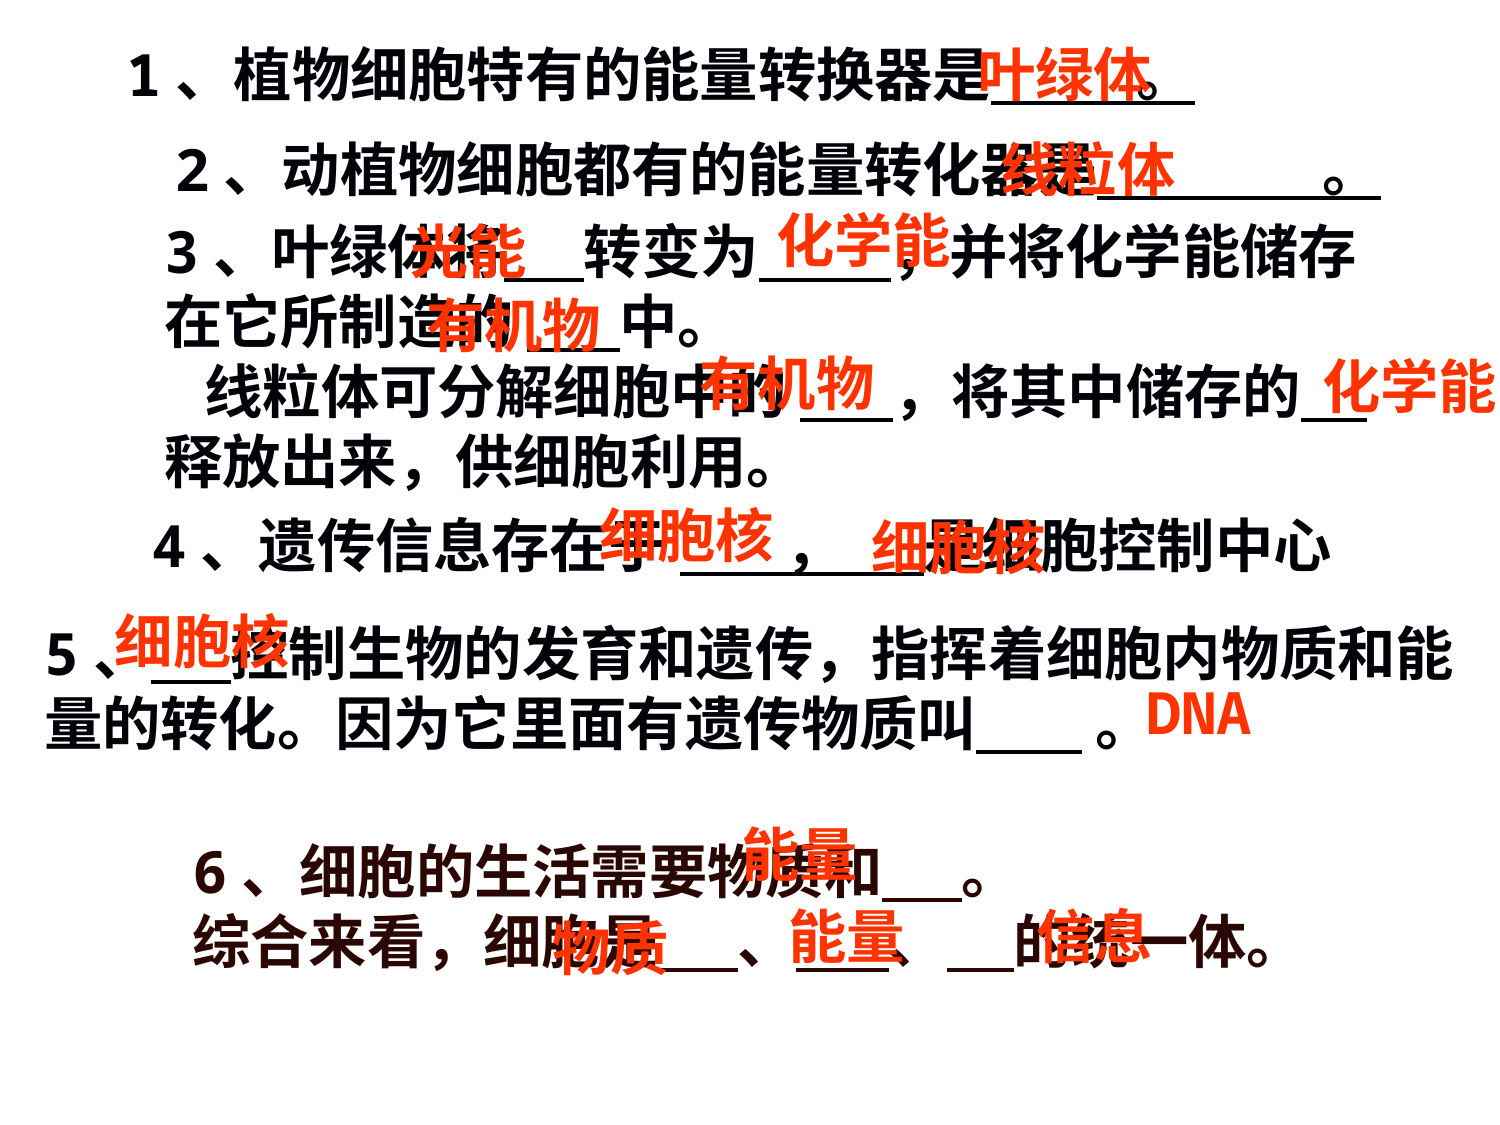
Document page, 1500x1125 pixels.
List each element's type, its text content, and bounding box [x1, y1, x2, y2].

text_box 5、 控制生物的发育和遗传，指挥着细胞内物质和能量的转化。因为它里面有遗传物质叫 。 [29, 609, 1471, 765]
text_box 6、细胞的生活需要物质和 。 综合来看，细胞是 、 、 的统一体。 [177, 827, 1320, 983]
text_box 线粒体 [986, 125, 1280, 211]
text_box 光能 [395, 208, 572, 293]
text_box 信息 [1021, 893, 1175, 978]
text_box 叶绿体 [962, 31, 1246, 116]
text_box 化学能， [1307, 342, 1500, 428]
text_box 2、动植物细胞都有的能量转化器是 。 [1280, 125, 1397, 211]
text_box 4、遗传信息存在于 ， 是细胞控制中心 [136, 501, 1347, 587]
text_box 细胞核 [584, 491, 829, 577]
text_box 物质 [537, 904, 715, 990]
text_box 3、叶绿体将 转变为 ，并将化学能储存 在它所制造的 中。 线粒体可分解细胞中的 ，将其中储存的 释放出来，供细胞利用。 [149, 208, 1383, 573]
text_box 能量 [726, 810, 880, 896]
text_box 1、植物细胞特有的能量转换器是 。 [111, 31, 962, 116]
text_box 有机物 [411, 282, 617, 367]
text_box 细胞核 [100, 597, 378, 683]
text_box DNA [1131, 668, 1267, 754]
text_box 化学能 [761, 196, 1102, 282]
text_box 有机物 [684, 339, 935, 425]
text_box 能量 [773, 893, 927, 978]
text_box 细胞核 [856, 503, 1107, 589]
text_box 2、动植物细胞都有的能量转化器是 。 [160, 125, 986, 208]
